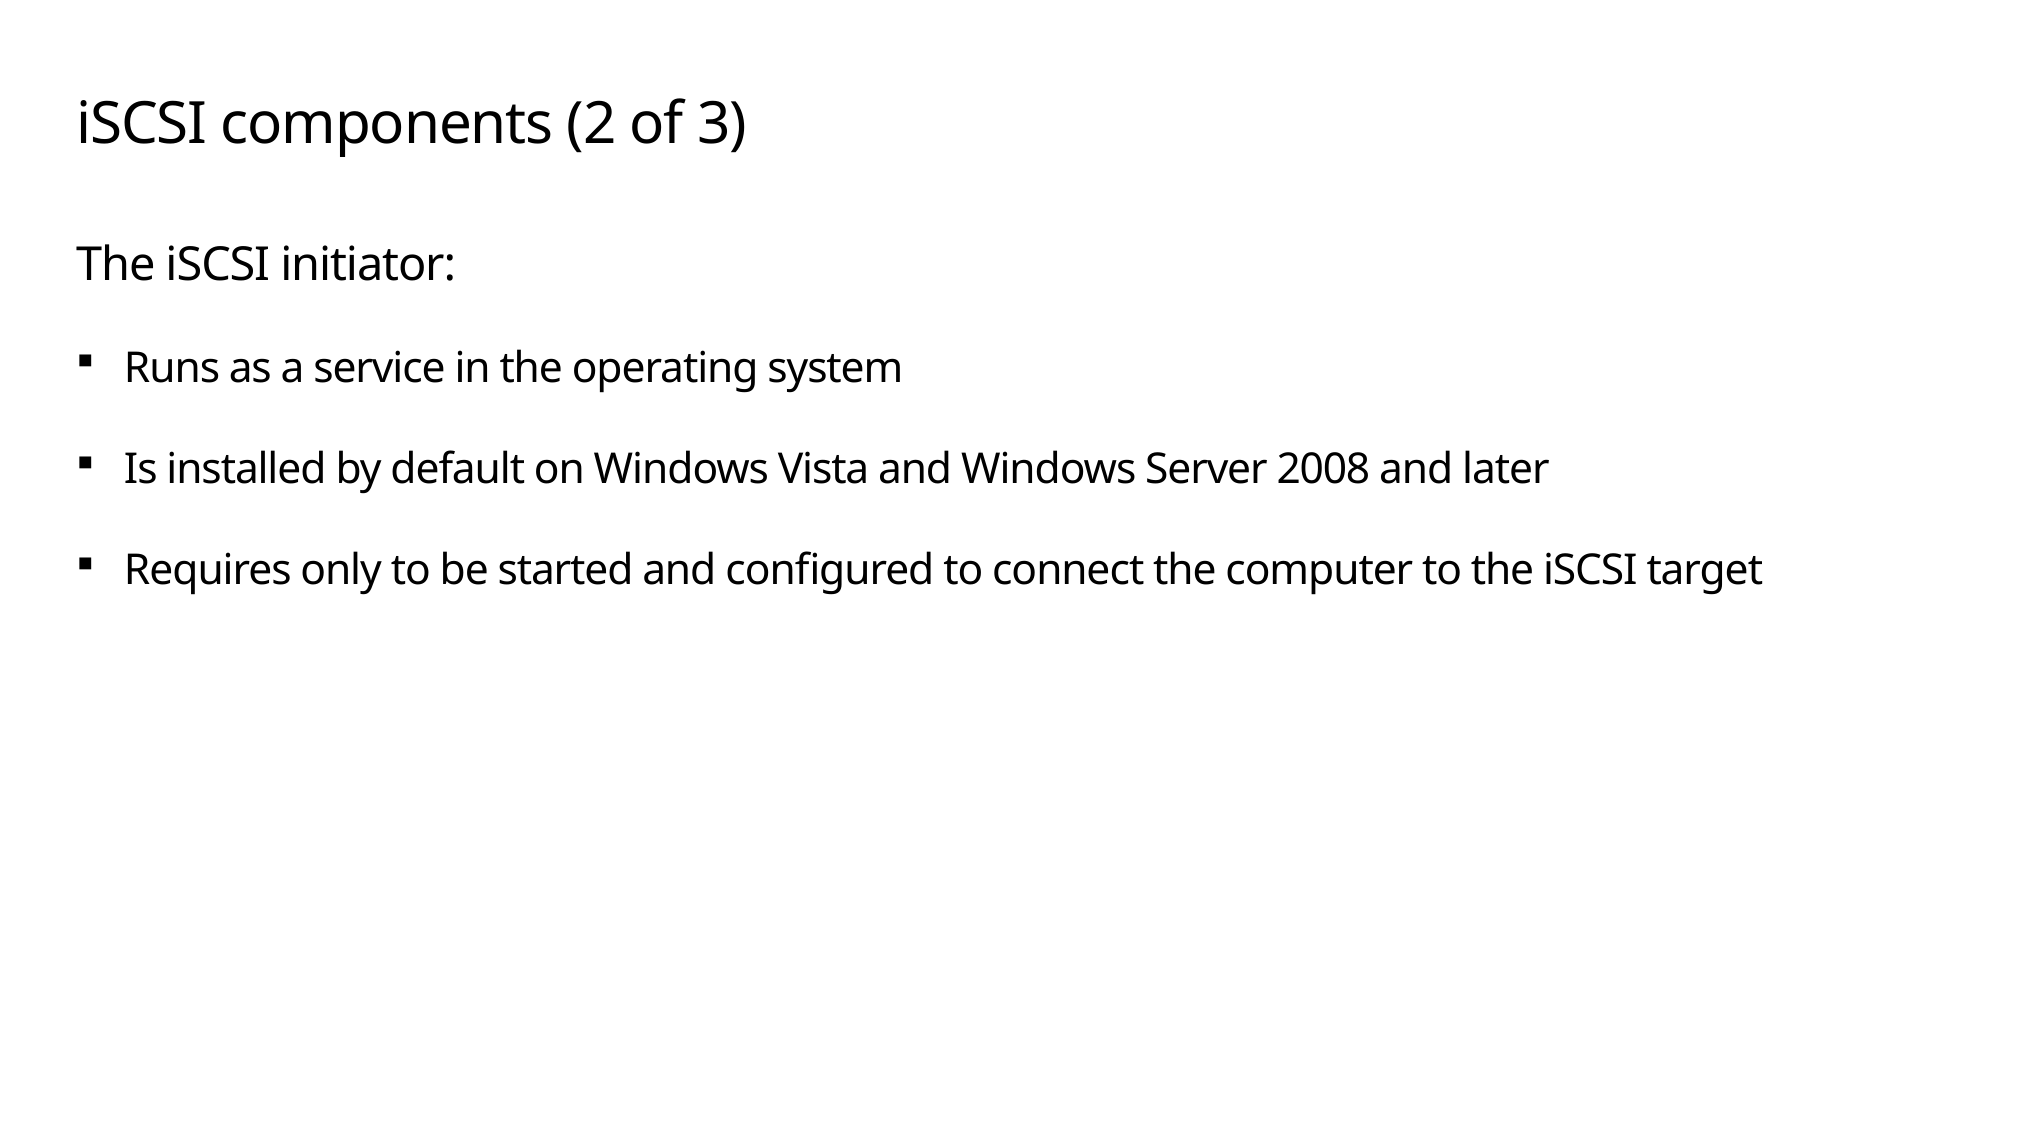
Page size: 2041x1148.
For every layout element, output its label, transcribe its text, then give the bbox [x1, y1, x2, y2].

title iSCSI components (2 of 3) [76, 93, 1968, 161]
list The iSCSI initiator: Runs as a service in the operating system Is installed by default on Windows Vista and Windows Server 2008 and later Requires only to be started and configured to connect the computer to the iSCSI target [76, 240, 1970, 1074]
